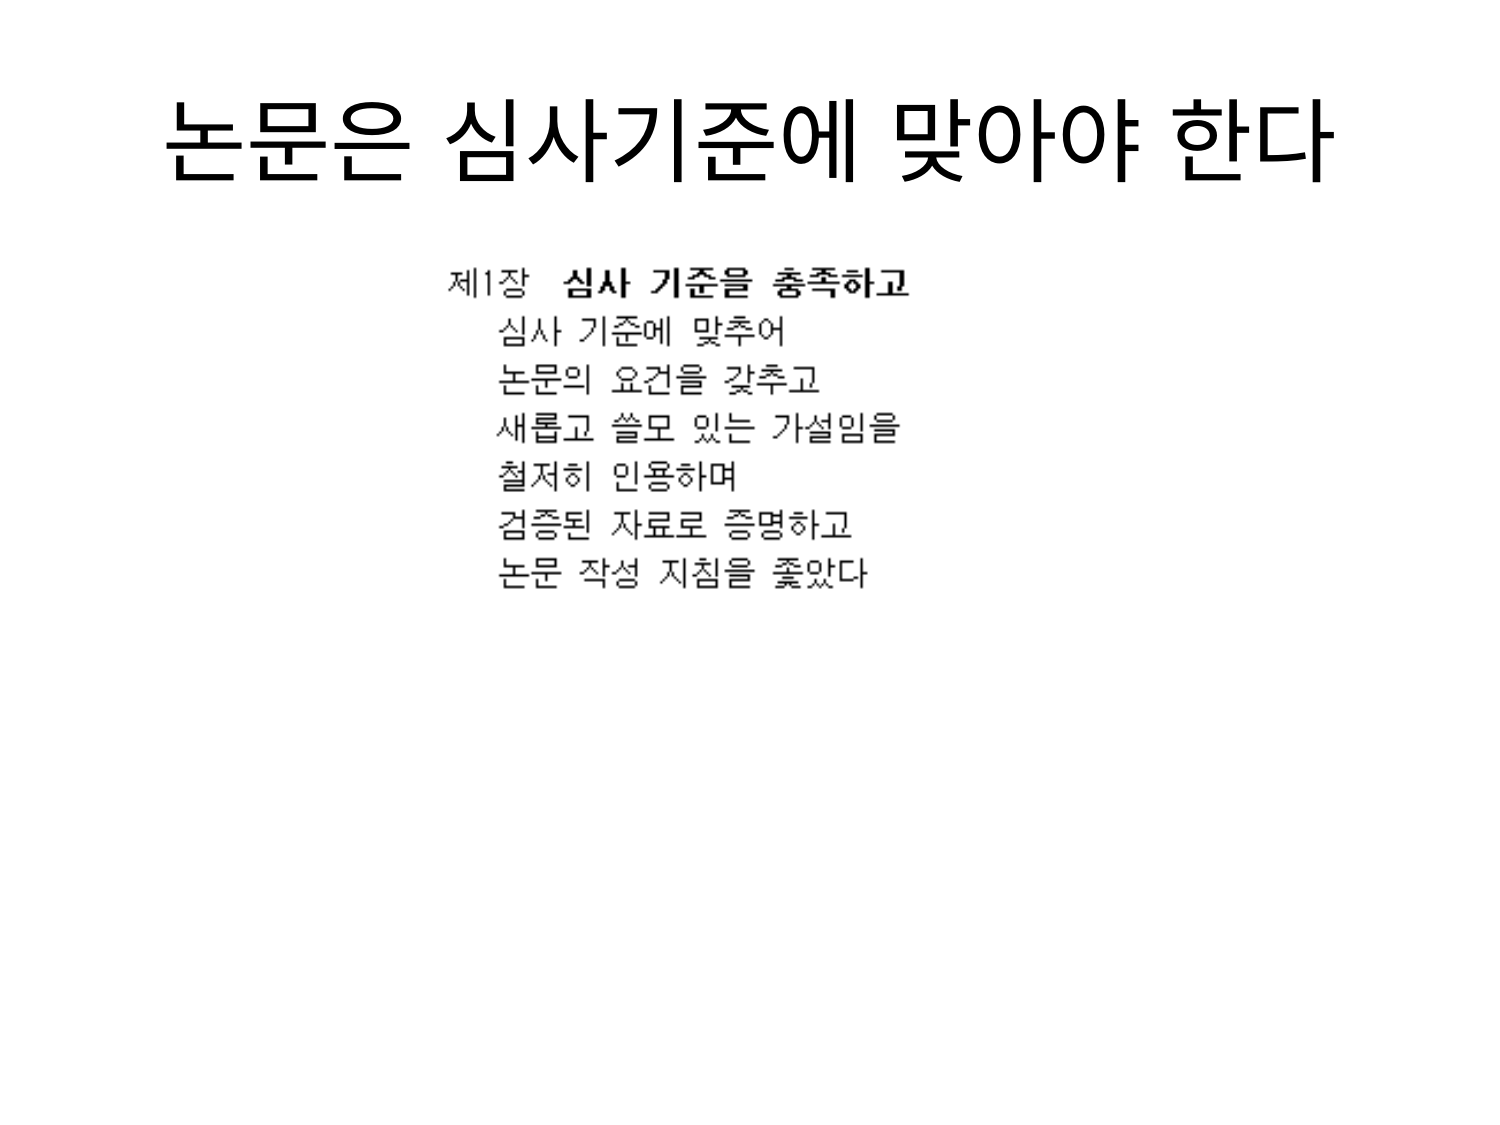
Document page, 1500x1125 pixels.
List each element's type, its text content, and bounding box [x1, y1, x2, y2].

title 논문은 심사기준에 맞아야 한다 [75, 45, 1425, 233]
picture [417, 257, 1082, 598]
